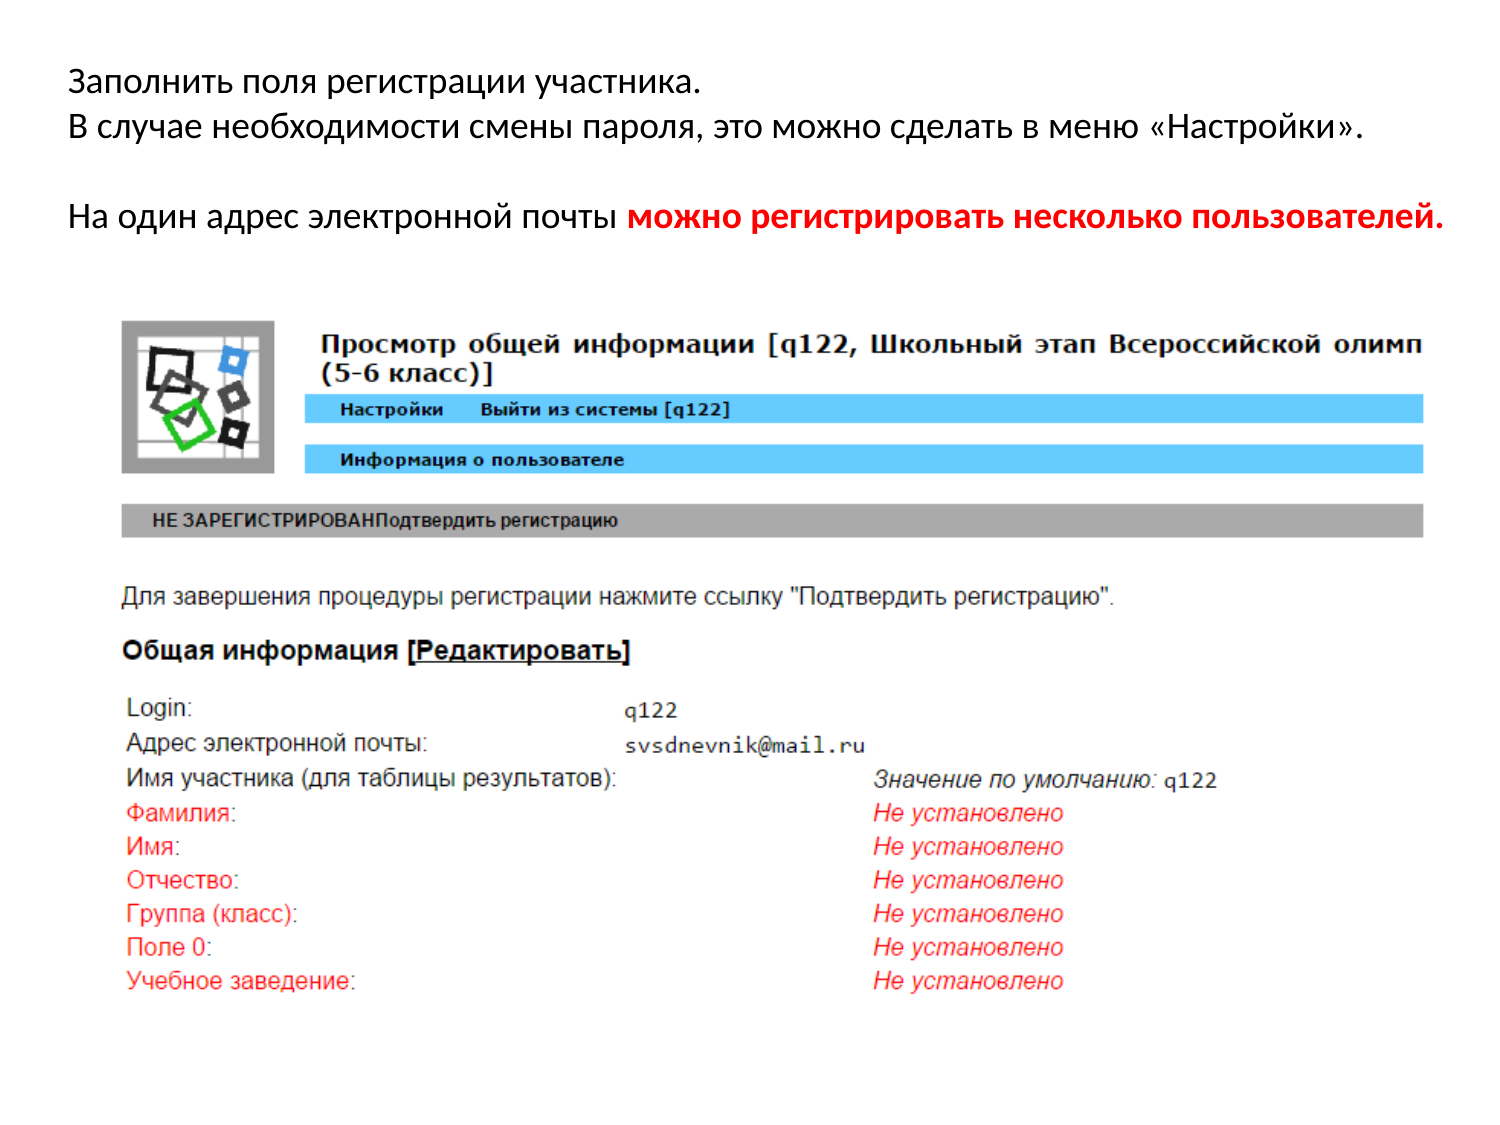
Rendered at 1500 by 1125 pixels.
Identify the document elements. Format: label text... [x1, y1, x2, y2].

picture [64, 290, 1424, 1024]
text_box Заполнить поля регистрации участника. В случае необходимости смены пароля, это можно сделать в меню «Настройки». На один адрес электронной почты можно регистрировать несколько пользователей. [53, 48, 1471, 289]
